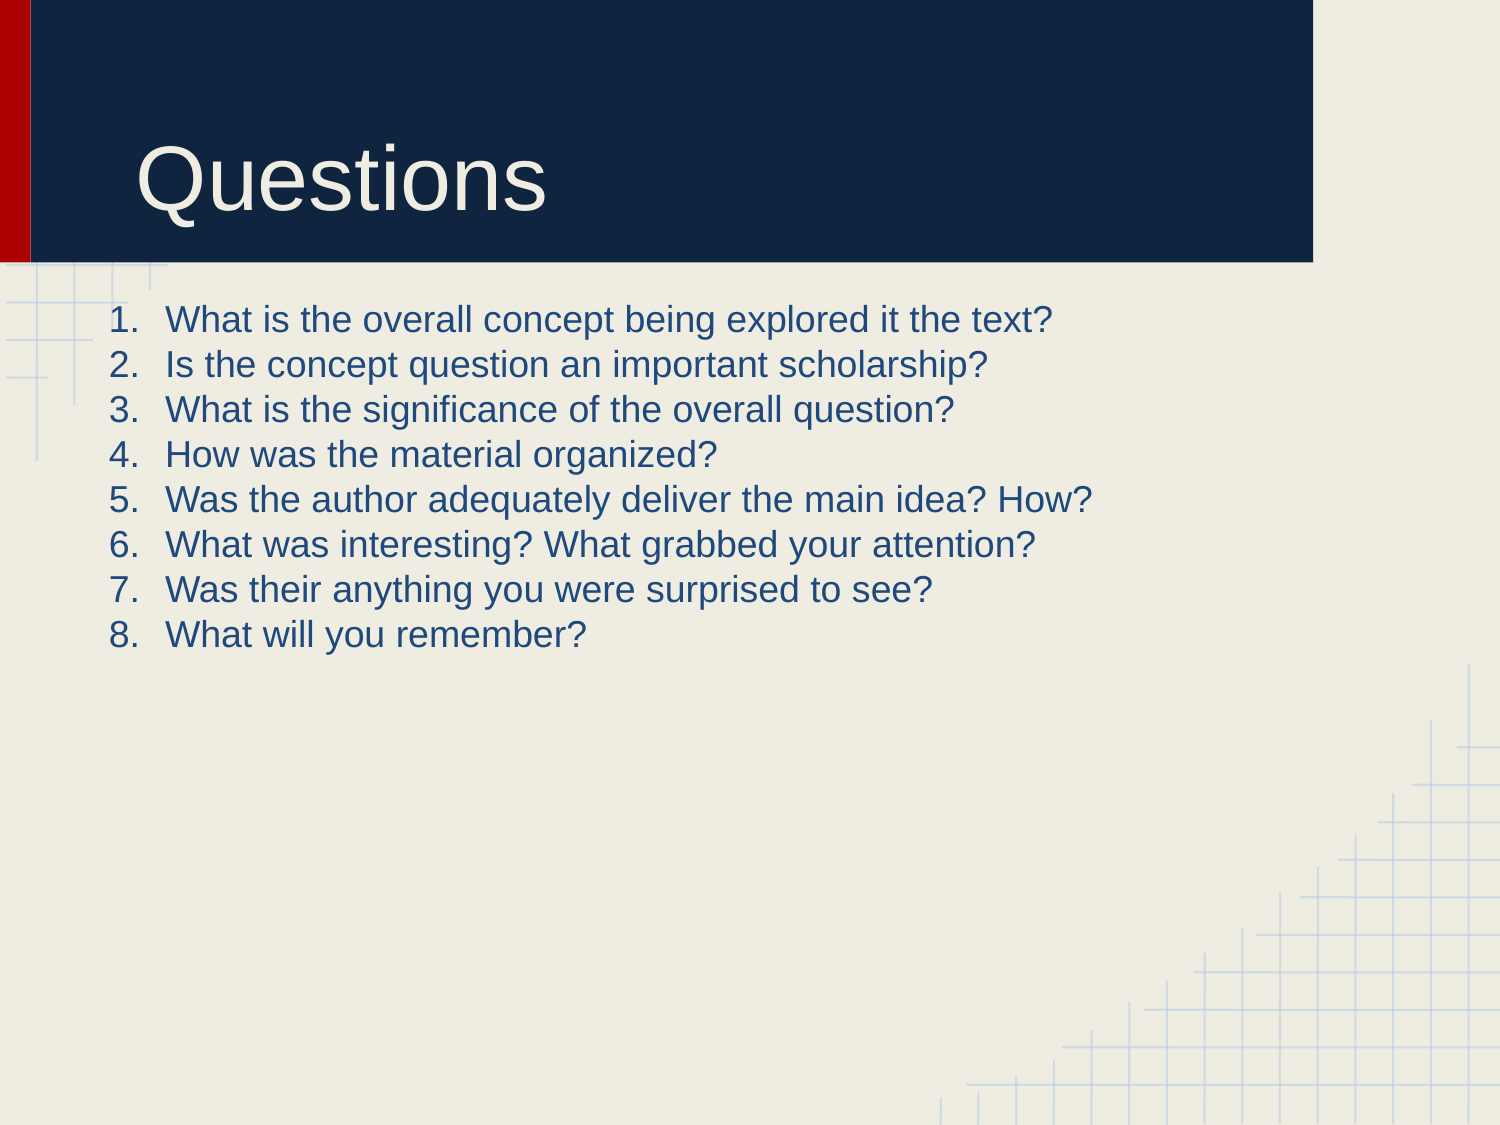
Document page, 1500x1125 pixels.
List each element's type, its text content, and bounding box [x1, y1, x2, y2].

list What is the overall concept being explored it the text? Is the concept question an important scholarship? What is the significance of the overall question? How was the material organized? Was the author adequately deliver the main idea? How? What was interesting? What grabbed your attention? Was their anything you were surprised to see? What will you remember? [75, 279, 1425, 1074]
title Questions [75, 22, 1276, 244]
